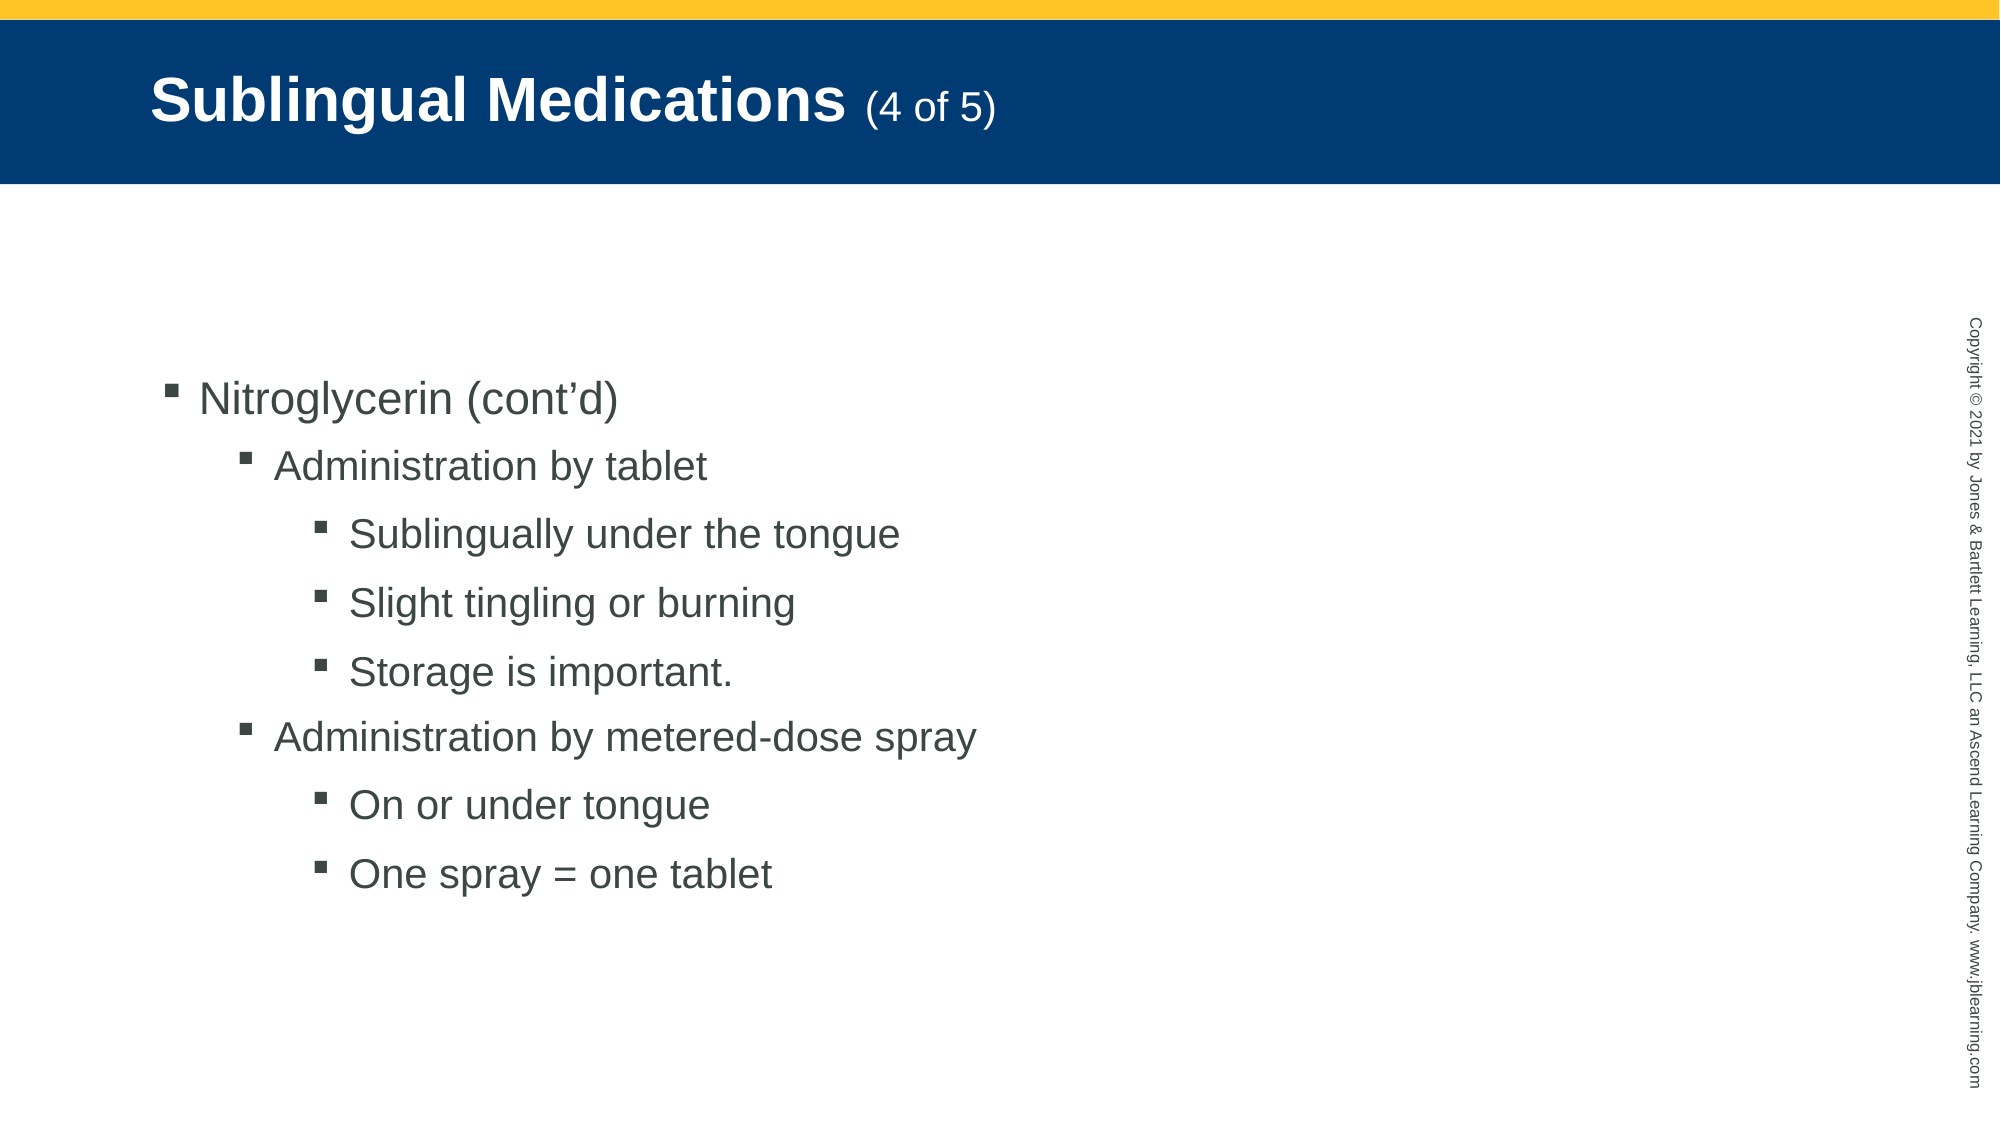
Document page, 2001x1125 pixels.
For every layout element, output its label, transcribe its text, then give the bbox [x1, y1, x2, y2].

title Sublingual Medications (4 of 5) [0, 19, 2000, 185]
list Nitroglycerin (cont’d) Administration by tablet Sublingually under the tongue Slight tingling or burning Storage is important. Administration by metered-dose spray On or under tongue One spray = one tablet [146, 361, 1859, 1016]
